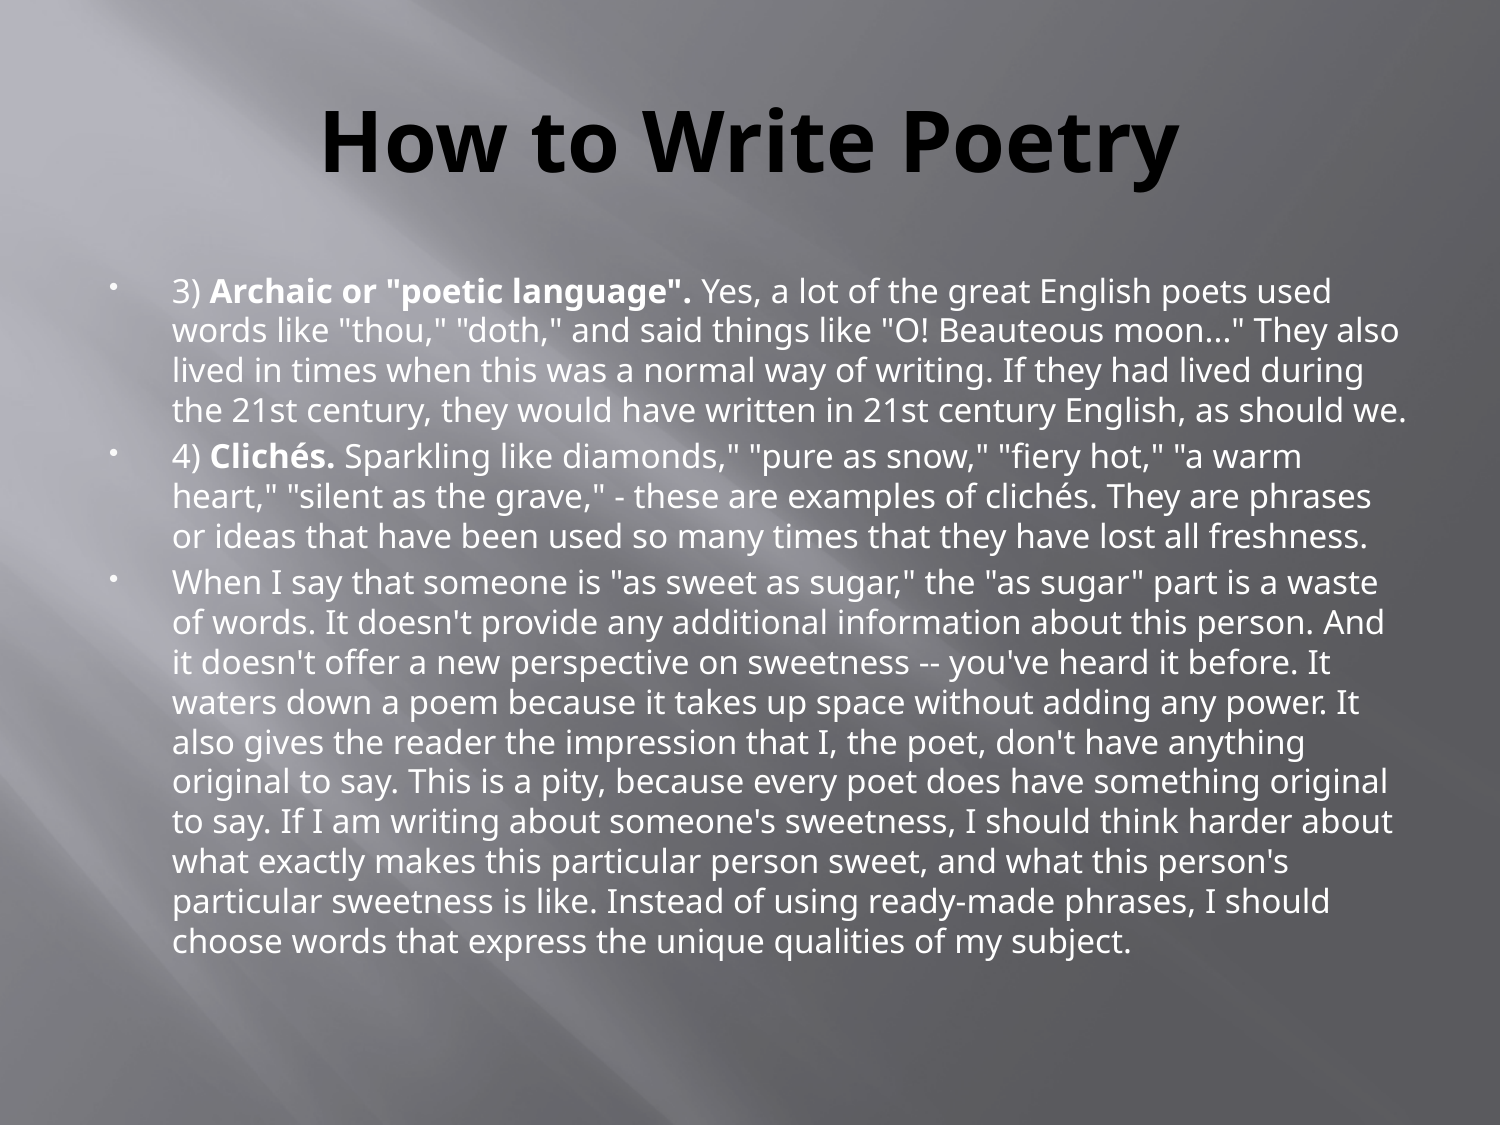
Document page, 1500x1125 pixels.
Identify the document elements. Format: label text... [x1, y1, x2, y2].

list 3) Archaic or "poetic language". Yes, a lot of the great English poets used words like "thou," "doth," and said things like "O! Beauteous moon..." They also lived in times when this was a normal way of writing. If they had lived during the 21st century, they would have written in 21st century English, as should we. 4) Clichés. Sparkling like diamonds," "pure as snow," "fiery hot," "a warm heart," "silent as the grave," - these are examples of clichés. They are phrases or ideas that have been used so many times that they have lost all freshness. When I say that someone is "as sweet as sugar," the "as sugar" part is a waste of words. It doesn't provide any additional information about this person. And it doesn't offer a new perspective on sweetness -- you've heard it before. It waters down a poem because it takes up space without adding any power. It also gives the reader the impression that I, the poet, don't have anything original to say. This is a pity, because every poet does have something original to say. If I am writing about someone's sweetness, I should think harder about what exactly makes this particular person sweet, and what this person's particular sweetness is like. Instead of using ready-made phrases, I should choose words that express the unique qualities of my subject. [75, 262, 1425, 1035]
title How to Write Poetry [75, 45, 1425, 233]
